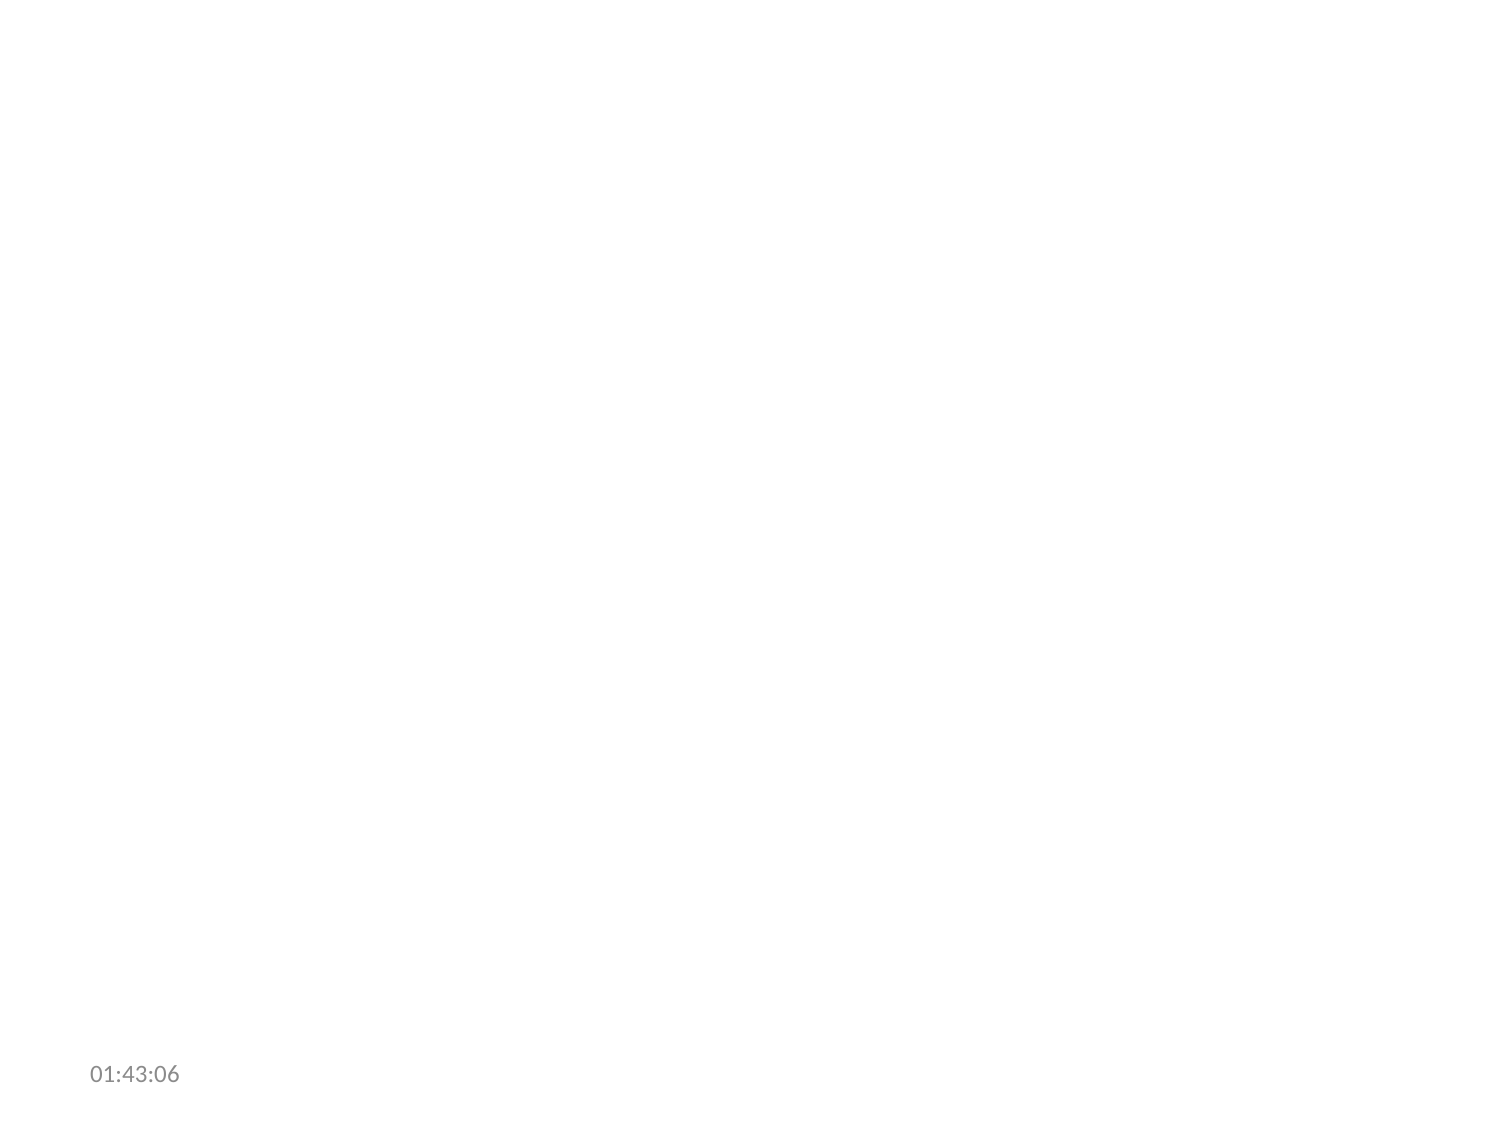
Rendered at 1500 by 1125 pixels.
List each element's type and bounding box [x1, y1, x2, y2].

slide_number [75, 1042, 425, 1103]
